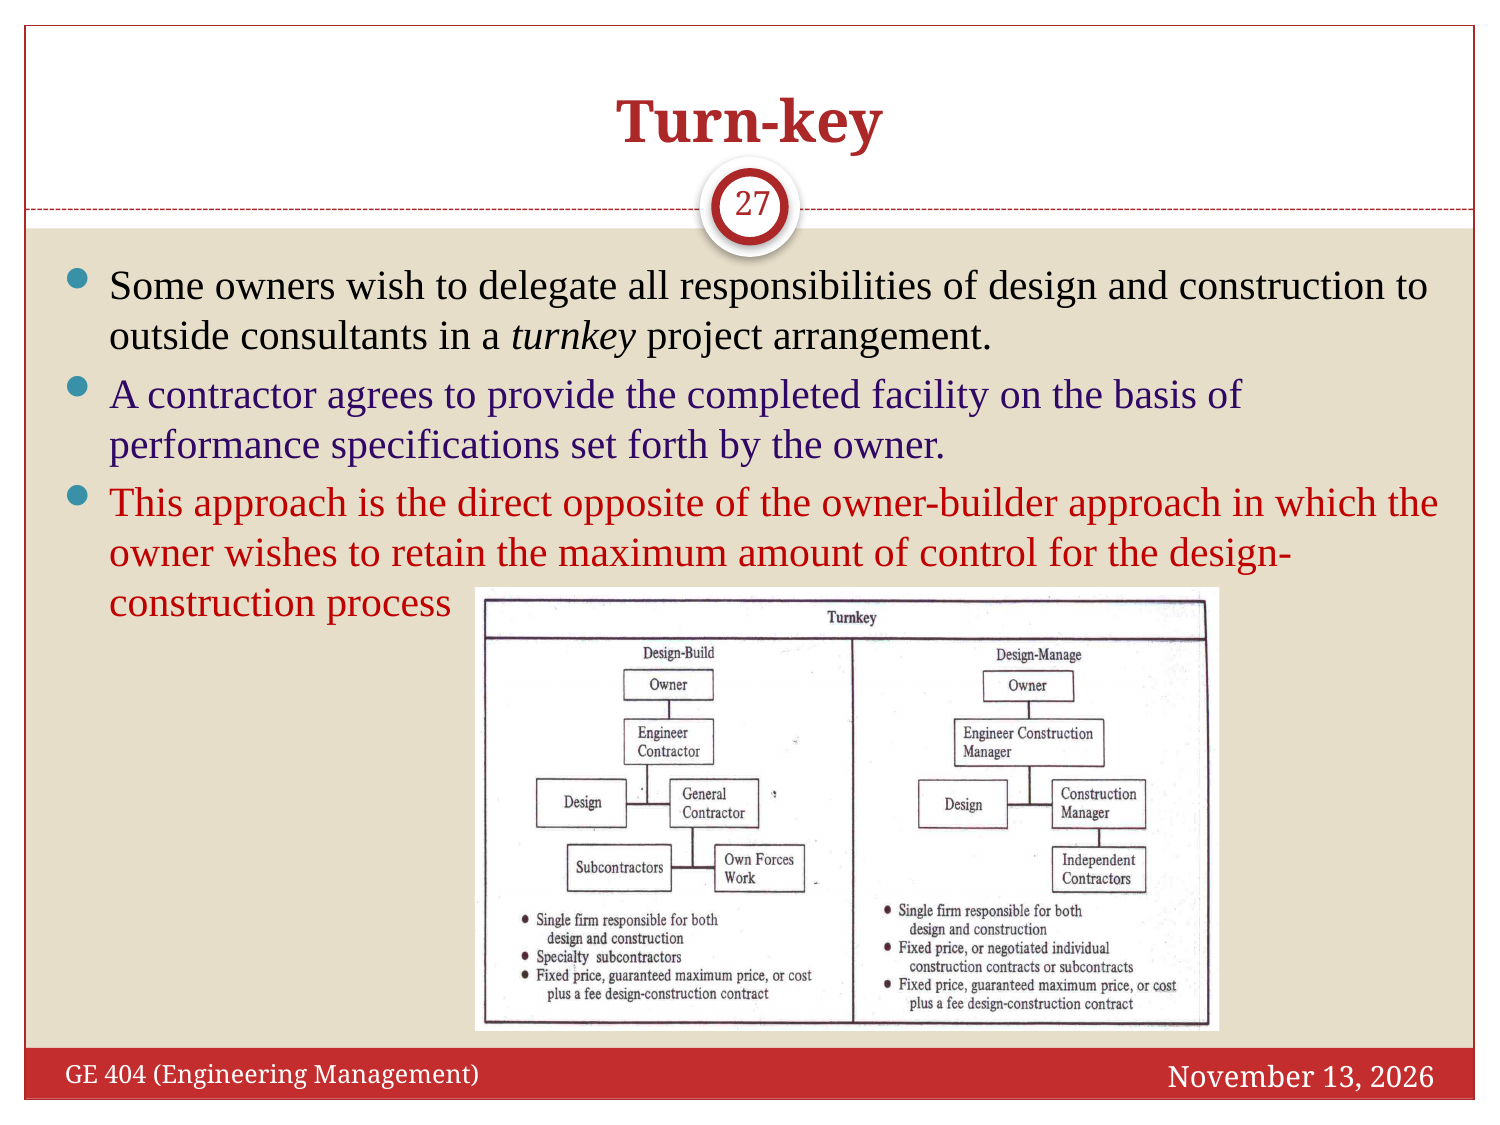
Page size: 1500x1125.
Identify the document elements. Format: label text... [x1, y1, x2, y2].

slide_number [950, 1050, 1450, 1111]
title Turn-key [49, 37, 1450, 162]
list Some owners wish to delegate all responsibilities of design and construction to outside consultants in a turnkey project arrangement. A contractor agrees to provide the completed facility on the basis of performance specifications set forth by the owner. This approach is the direct opposite of the owner-builder approach in which the owner wishes to retain the maximum amount of control for the design-construction process [49, 250, 1475, 1001]
footer GE 404 (Engineering Management) [50, 1051, 638, 1112]
slide_number 27 [715, 168, 791, 241]
picture [474, 587, 1220, 1032]
